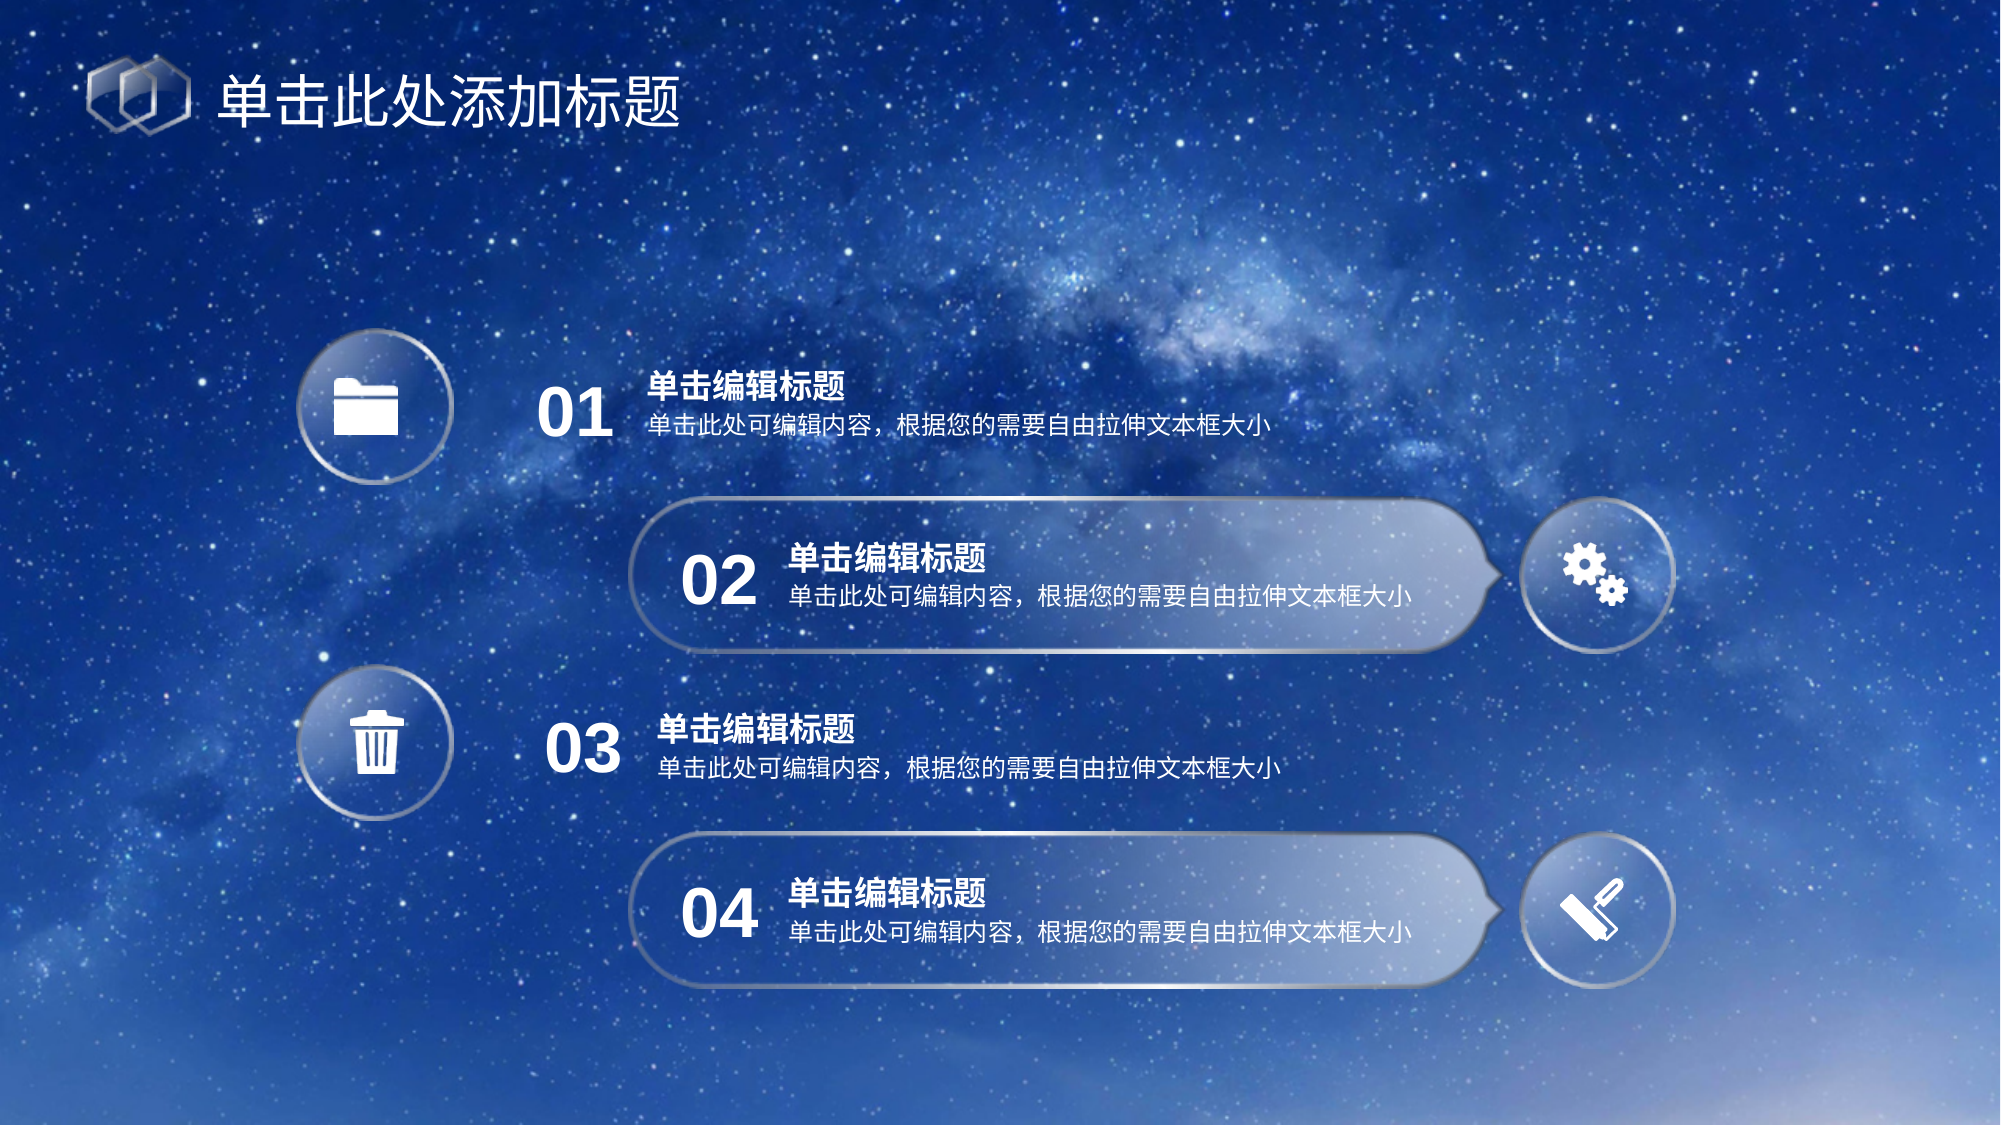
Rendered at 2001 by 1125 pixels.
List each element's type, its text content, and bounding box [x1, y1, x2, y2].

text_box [88, 56, 191, 135]
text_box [296, 663, 455, 822]
text_box 01 [536, 375, 641, 433]
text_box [1518, 495, 1677, 654]
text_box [627, 495, 1508, 654]
text_box 单击此处添加标题 [194, 65, 719, 136]
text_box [627, 831, 1508, 990]
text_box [296, 327, 455, 486]
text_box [787, 872, 1427, 948]
text_box 03 [544, 711, 652, 769]
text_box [656, 707, 1296, 783]
picture [0, 0, 2001, 1125]
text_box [1518, 831, 1677, 990]
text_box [646, 364, 1286, 440]
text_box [787, 536, 1427, 612]
